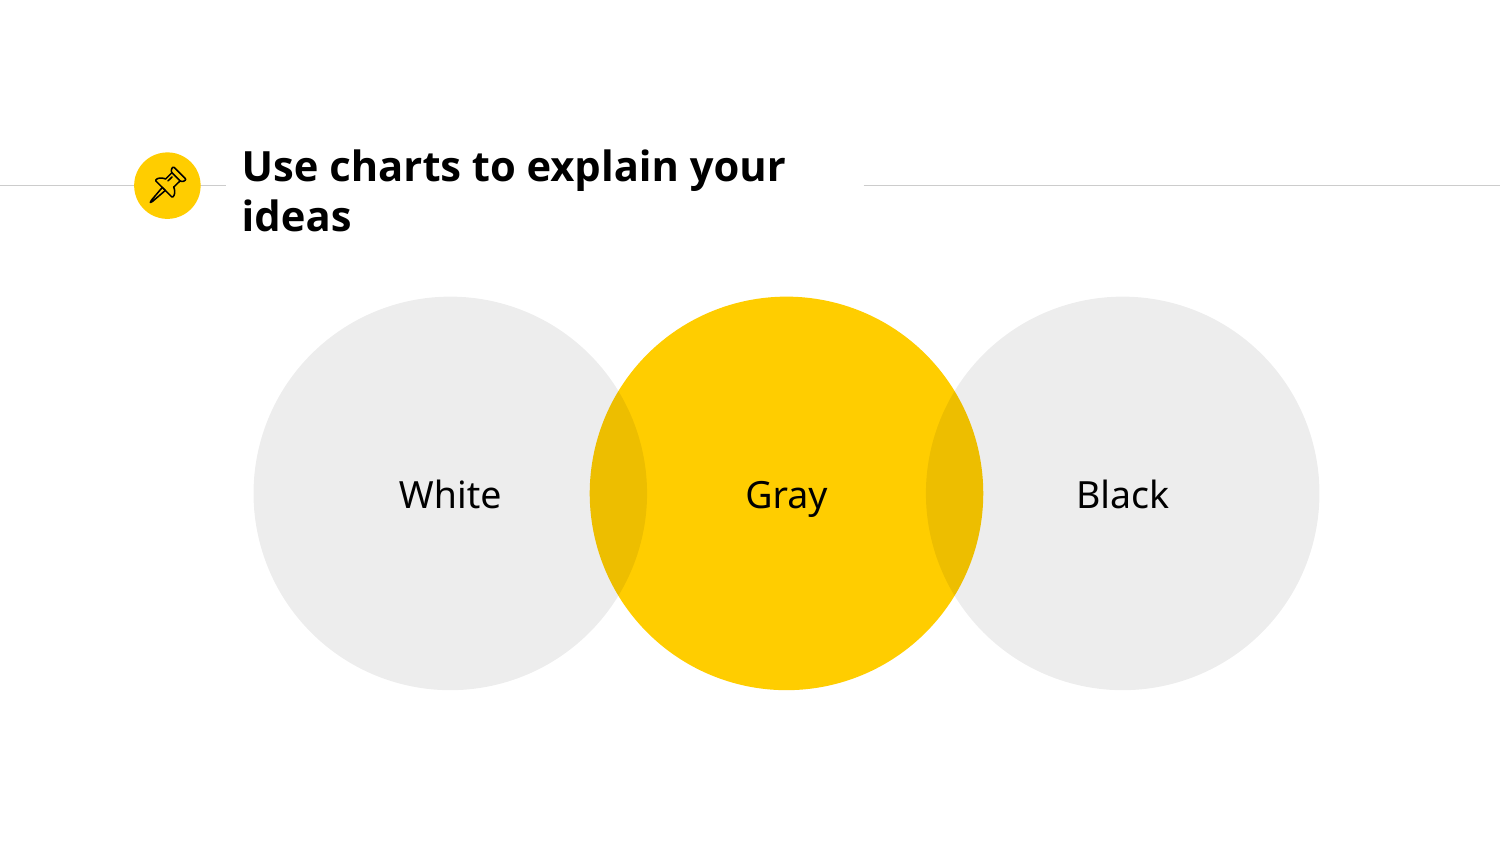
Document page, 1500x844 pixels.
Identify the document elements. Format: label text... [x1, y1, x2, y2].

title Use charts to explain your ideas [226, 153, 863, 226]
text_box Gray [619, 296, 954, 691]
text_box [150, 166, 186, 203]
text_box Black [925, 296, 1320, 691]
text_box White [253, 296, 648, 691]
